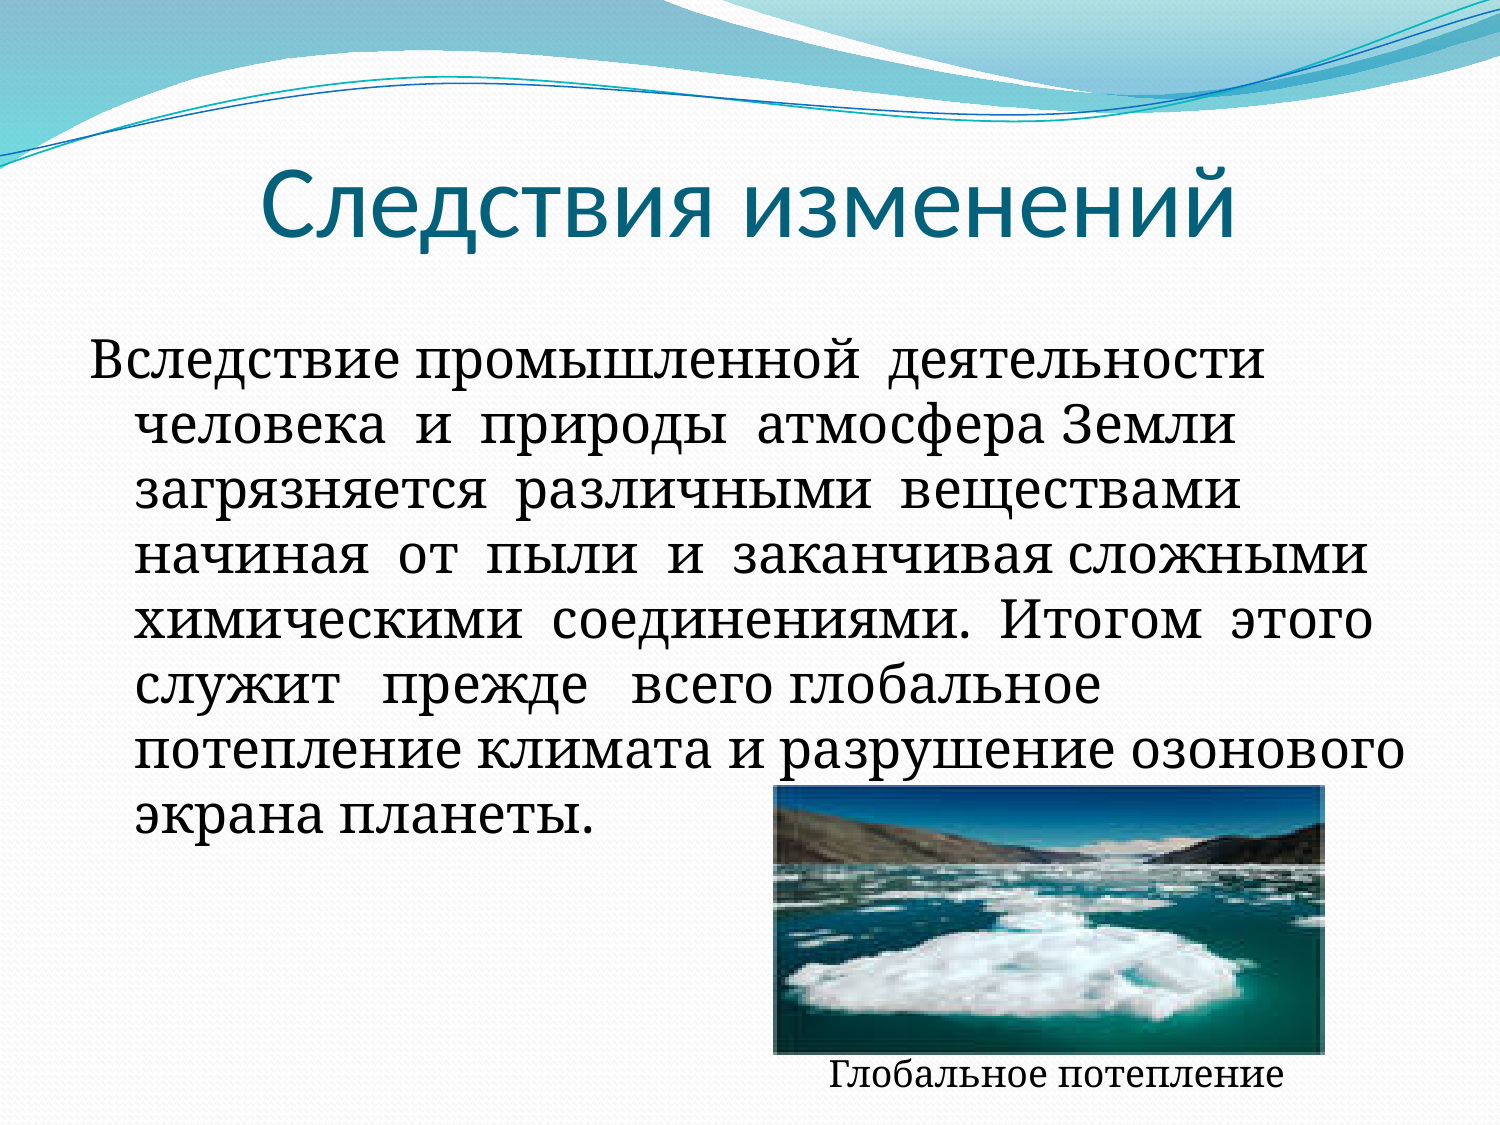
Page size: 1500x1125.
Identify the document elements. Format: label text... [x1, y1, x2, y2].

list Вследствие промышленной деятельности человека и природы атмосфера Земли загрязняется различными веществами начиная от пыли и заканчивая сложными химическими соединениями. Итогом этого служит прежде всего глобальное потепление климата и разрушение озонового экрана планеты. [75, 317, 1425, 1038]
picture [773, 784, 1325, 1055]
title Следствия изменений [75, 115, 1425, 258]
text_box Глобальное потепление [773, 1042, 1341, 1103]
